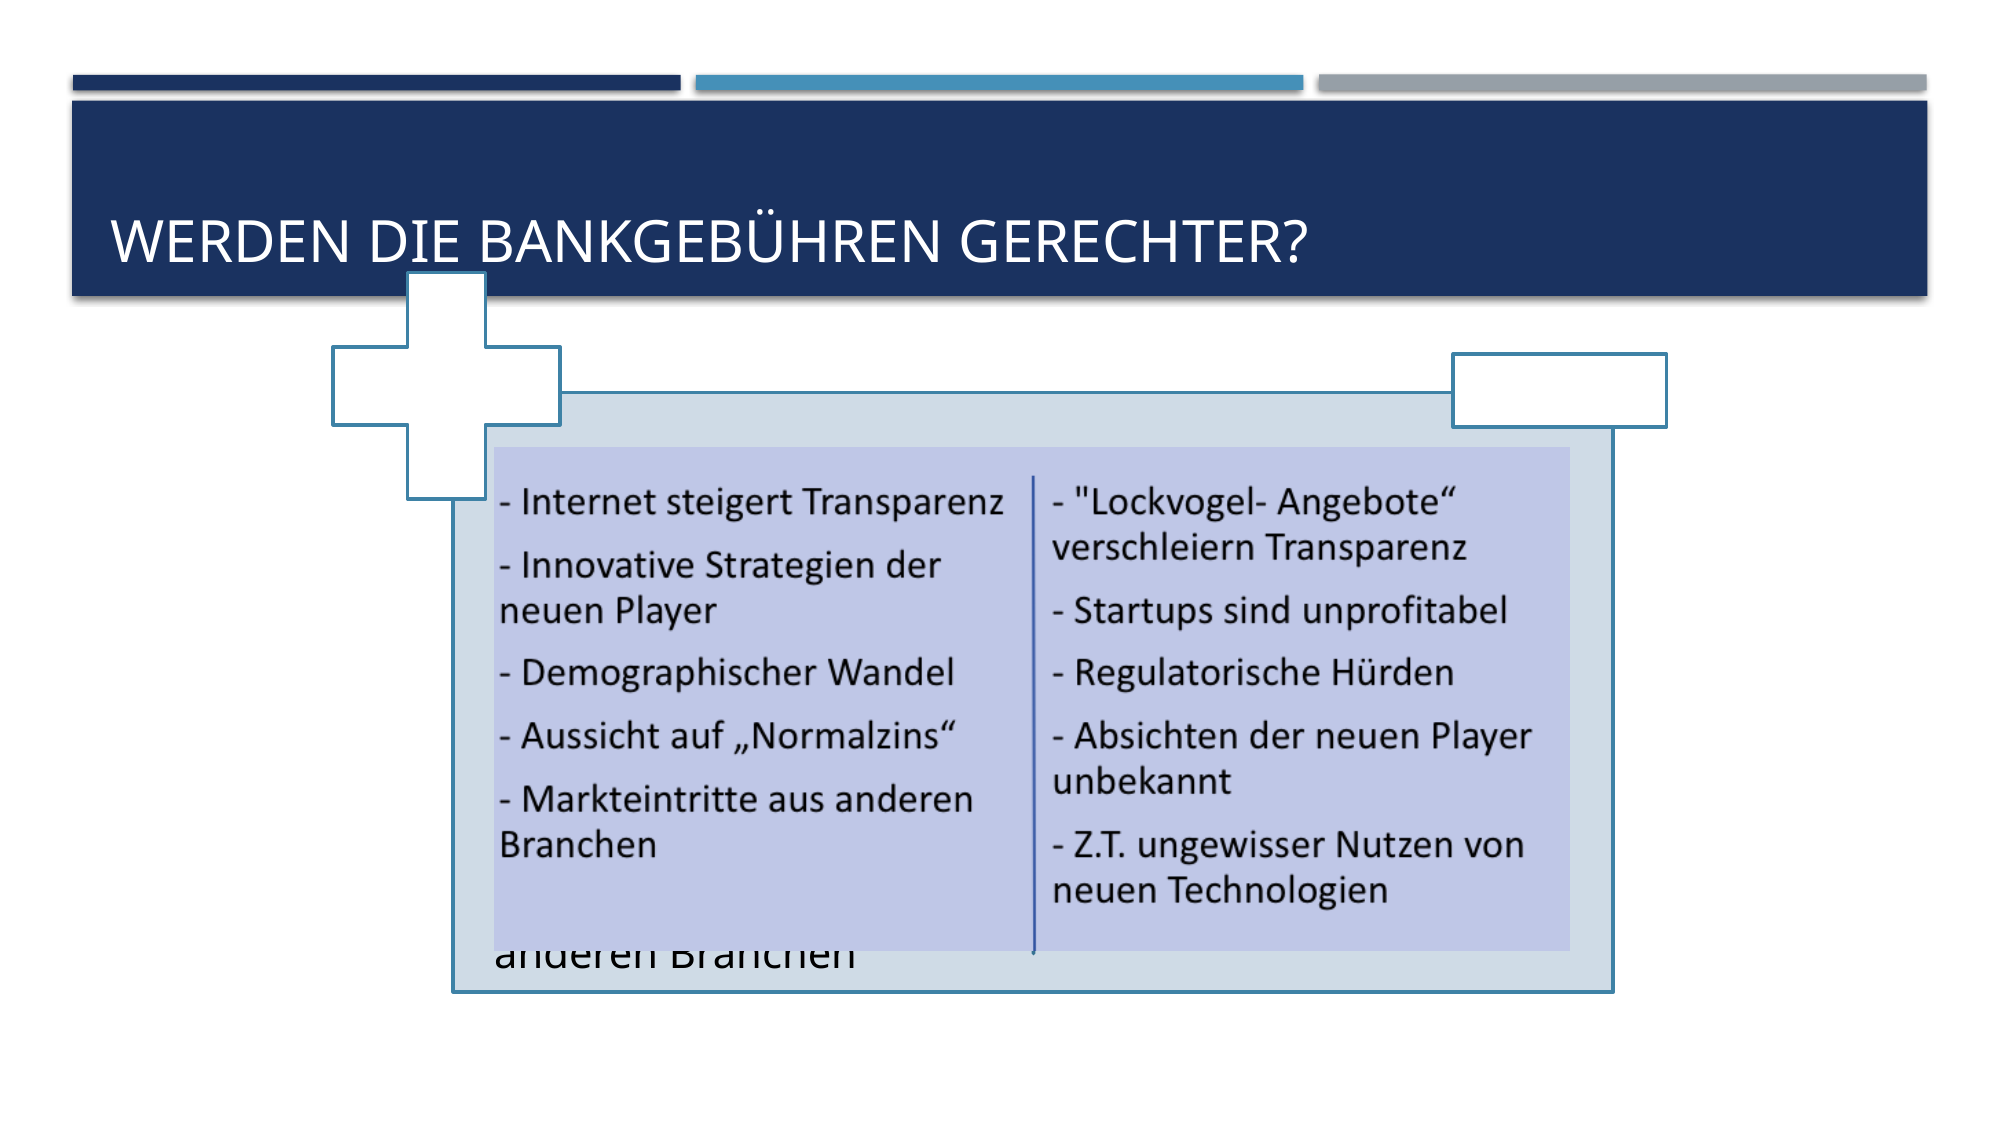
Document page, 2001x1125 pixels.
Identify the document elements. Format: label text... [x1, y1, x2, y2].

title Werden die Bankgebühren gerechter? [95, 115, 1905, 282]
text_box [332, 187, 1668, 1078]
picture [493, 446, 1571, 952]
